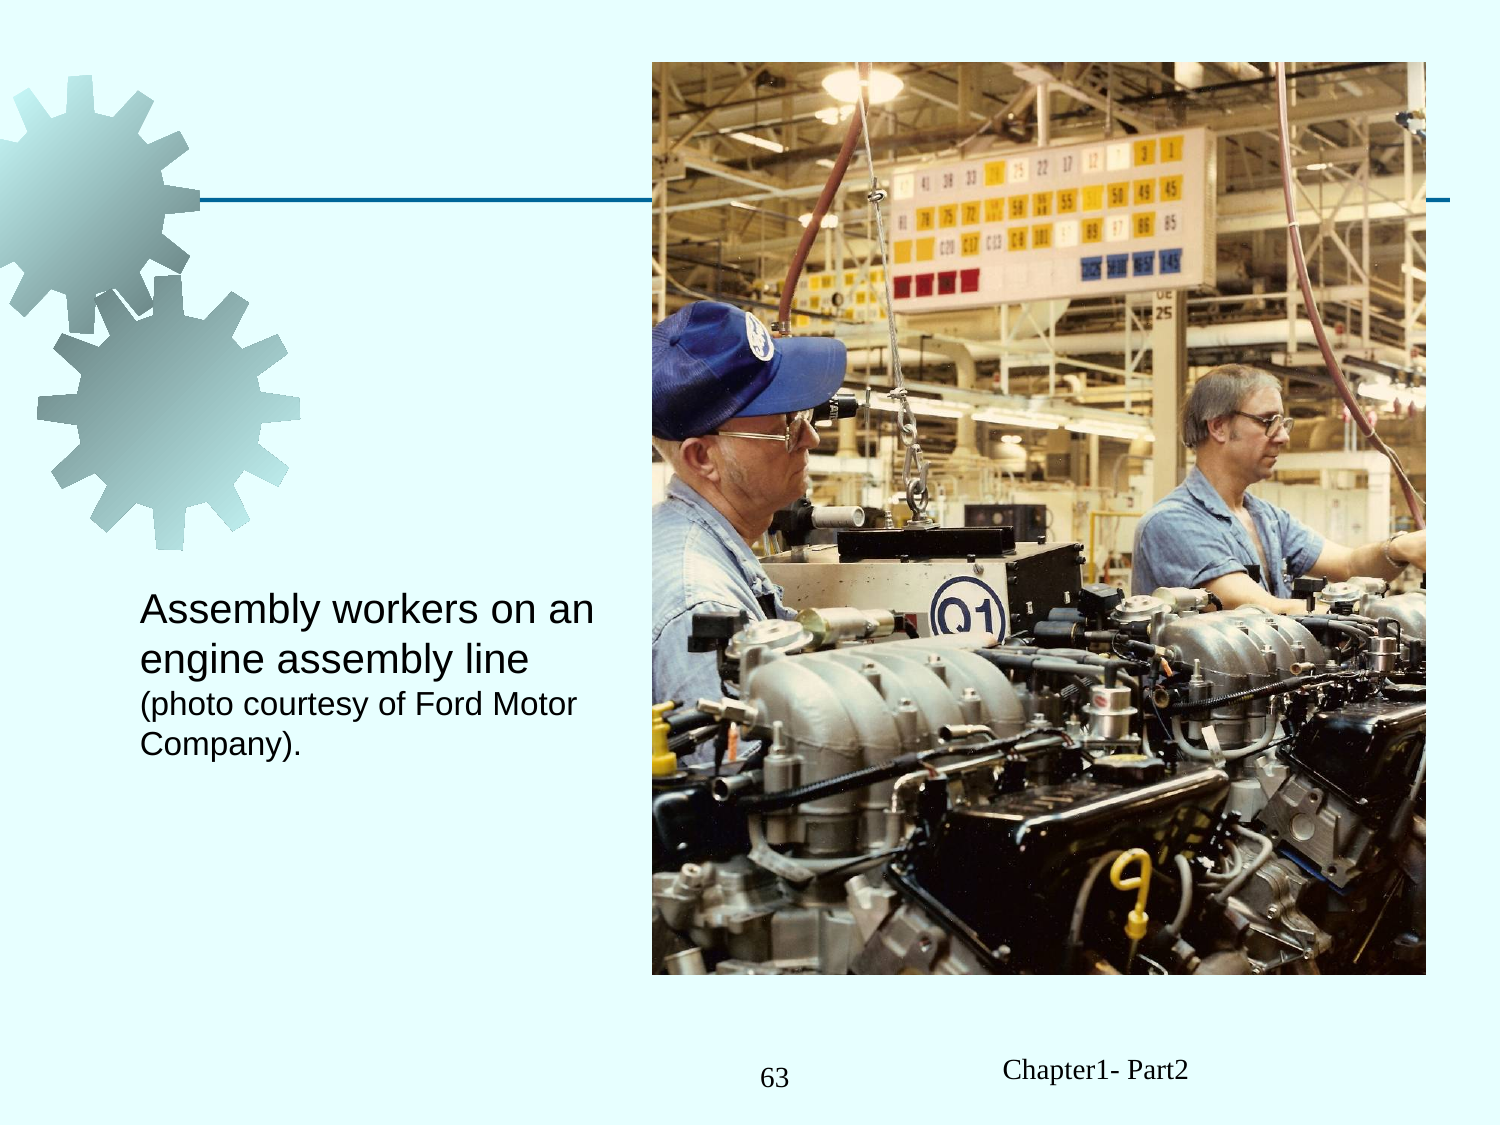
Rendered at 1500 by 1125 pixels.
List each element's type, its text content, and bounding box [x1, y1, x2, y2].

slide_number 63 [599, 1050, 951, 1125]
picture [652, 62, 1426, 976]
footer Chapter1- Part2 [987, 1042, 1463, 1122]
text_box Assembly workers on an engine assembly line (photo courtesy of Ford Motor Company). [125, 574, 613, 770]
